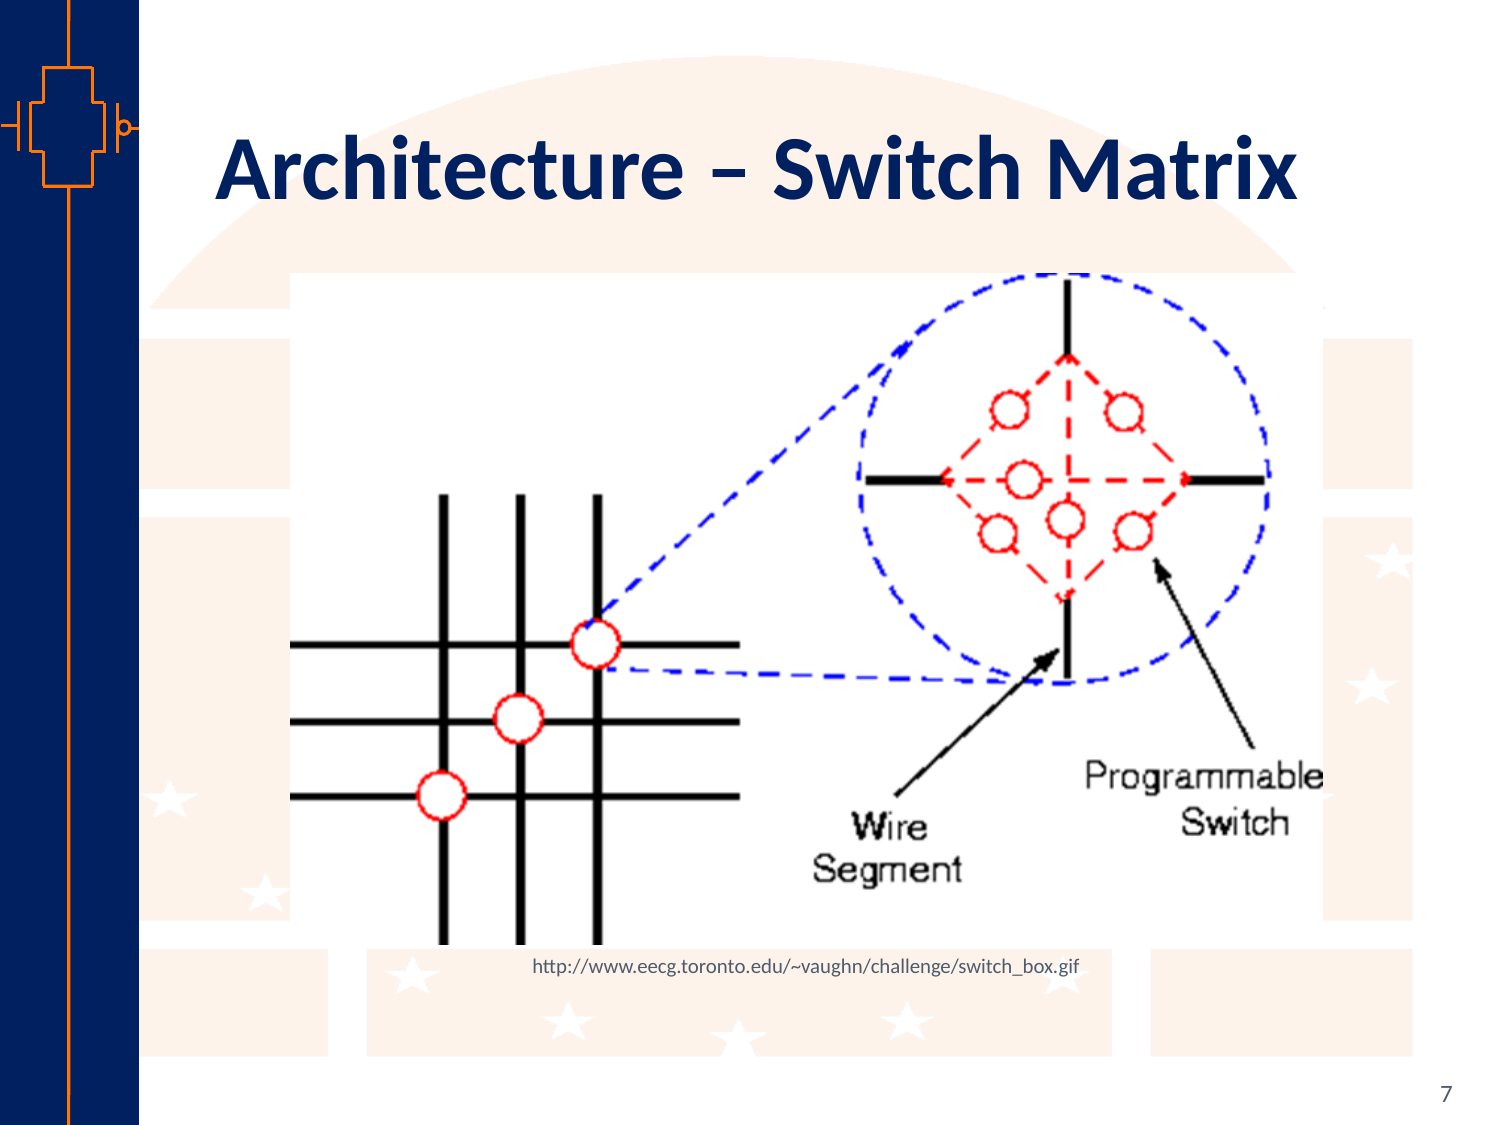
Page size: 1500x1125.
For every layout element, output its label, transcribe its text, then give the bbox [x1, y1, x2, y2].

title Architecture – Switch Matrix [200, 37, 1388, 225]
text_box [289, 273, 1323, 986]
slide_number 7 [1425, 1062, 1488, 1123]
